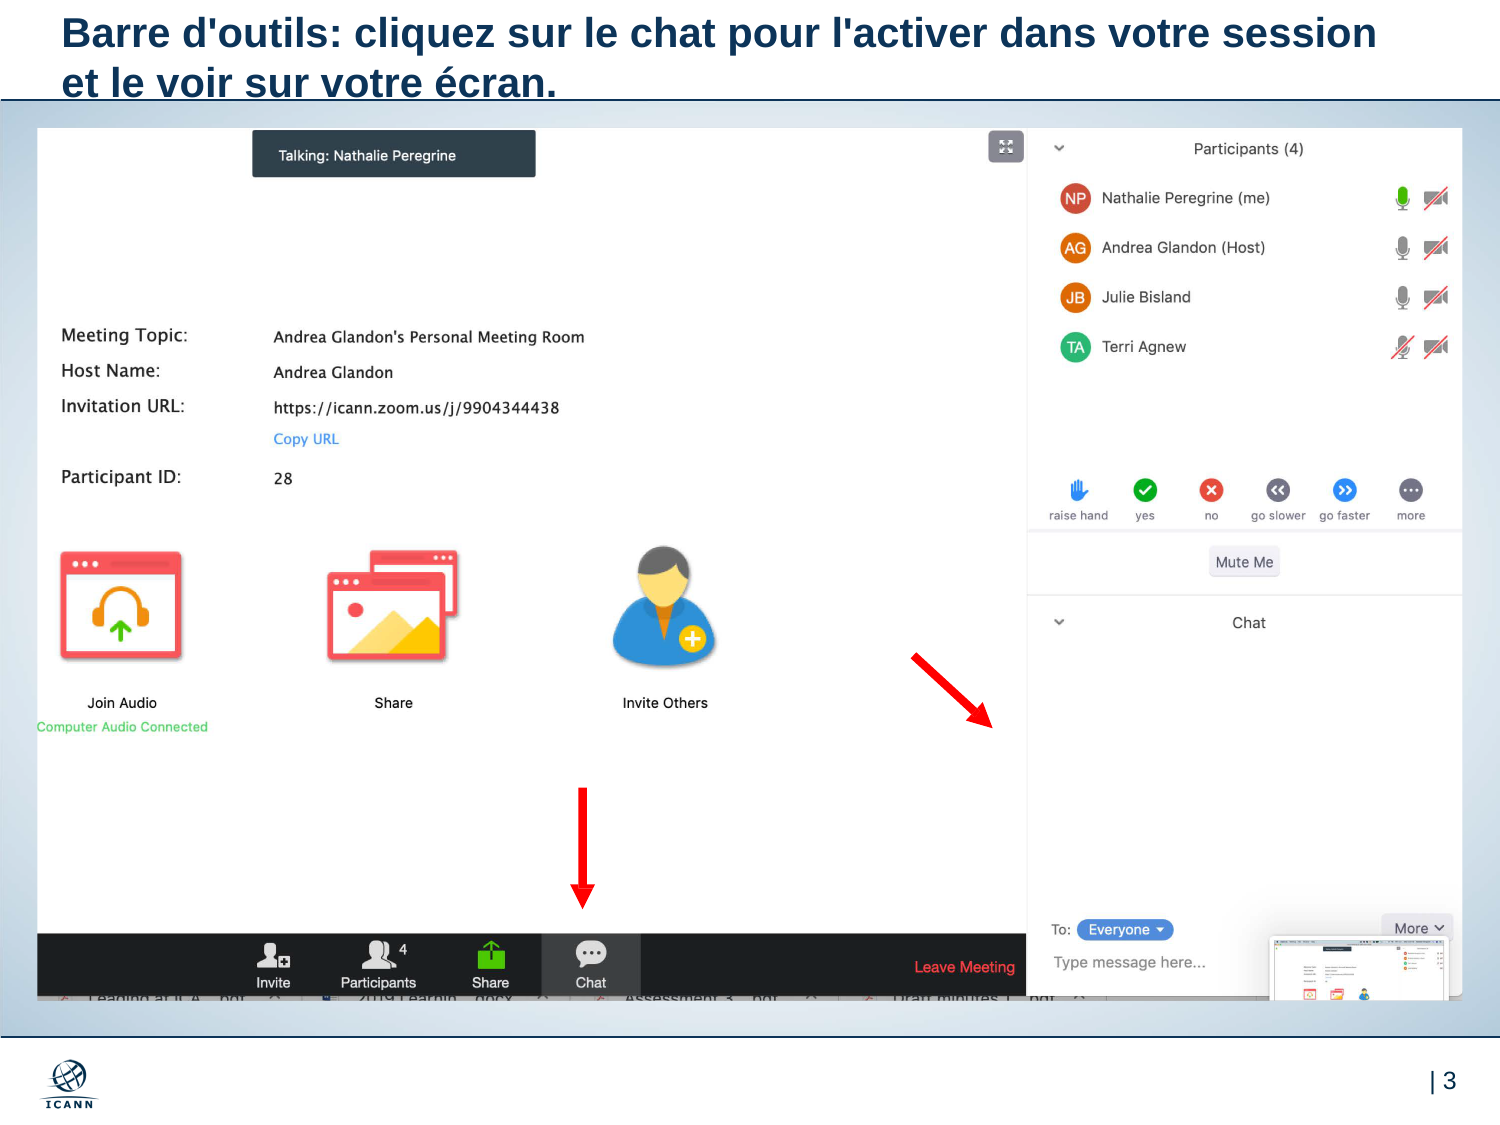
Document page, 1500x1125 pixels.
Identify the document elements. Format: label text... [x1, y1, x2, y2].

title Barre d'outils: cliquez sur le chat pour l'activer dans votre session et le voir sur votre écran. [59, 5, 1400, 127]
text_box [37, 127, 1463, 1001]
slide_number | 3 [1427, 1065, 1462, 1125]
text_box [570, 787, 596, 910]
text_box [910, 652, 993, 729]
picture [38, 1059, 100, 1109]
picture [0, 99, 1500, 1038]
